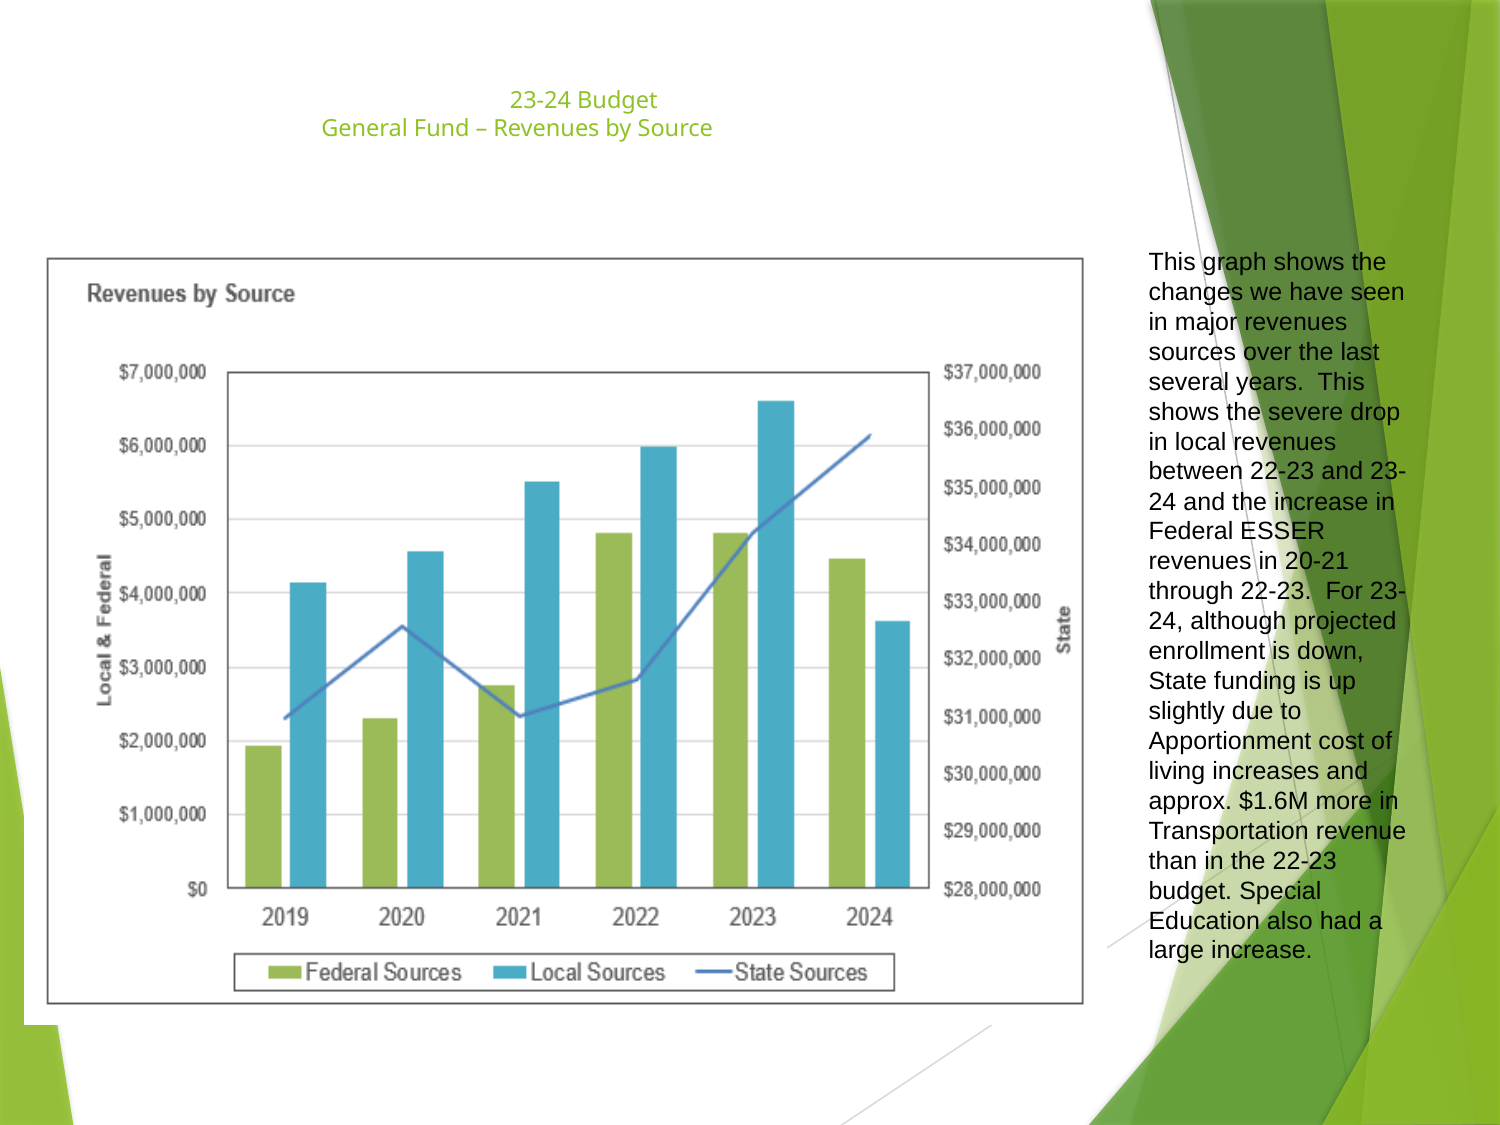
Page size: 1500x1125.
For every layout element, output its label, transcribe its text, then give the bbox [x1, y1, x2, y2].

title 23-24 Budget General Fund – Revenues by Source3 23 Budget General Fund– History of Revenues By Source [92, 77, 1075, 178]
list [24, 237, 1108, 1026]
text_box This graph shows the changes we have seen in major revenues sources over the last several years. This shows the severe drop in local revenues between 22-23 and 23-24 and the increase in Federal ESSER revenues in 20-21 through 22-23. For 23-24, although projected enrollment is down, State funding is up slightly due to Apportionment cost of living increases and approx. $1.6M more in Transportation revenue than in the 22-23 budget. Special Education also had a large increase. [1133, 238, 1434, 972]
